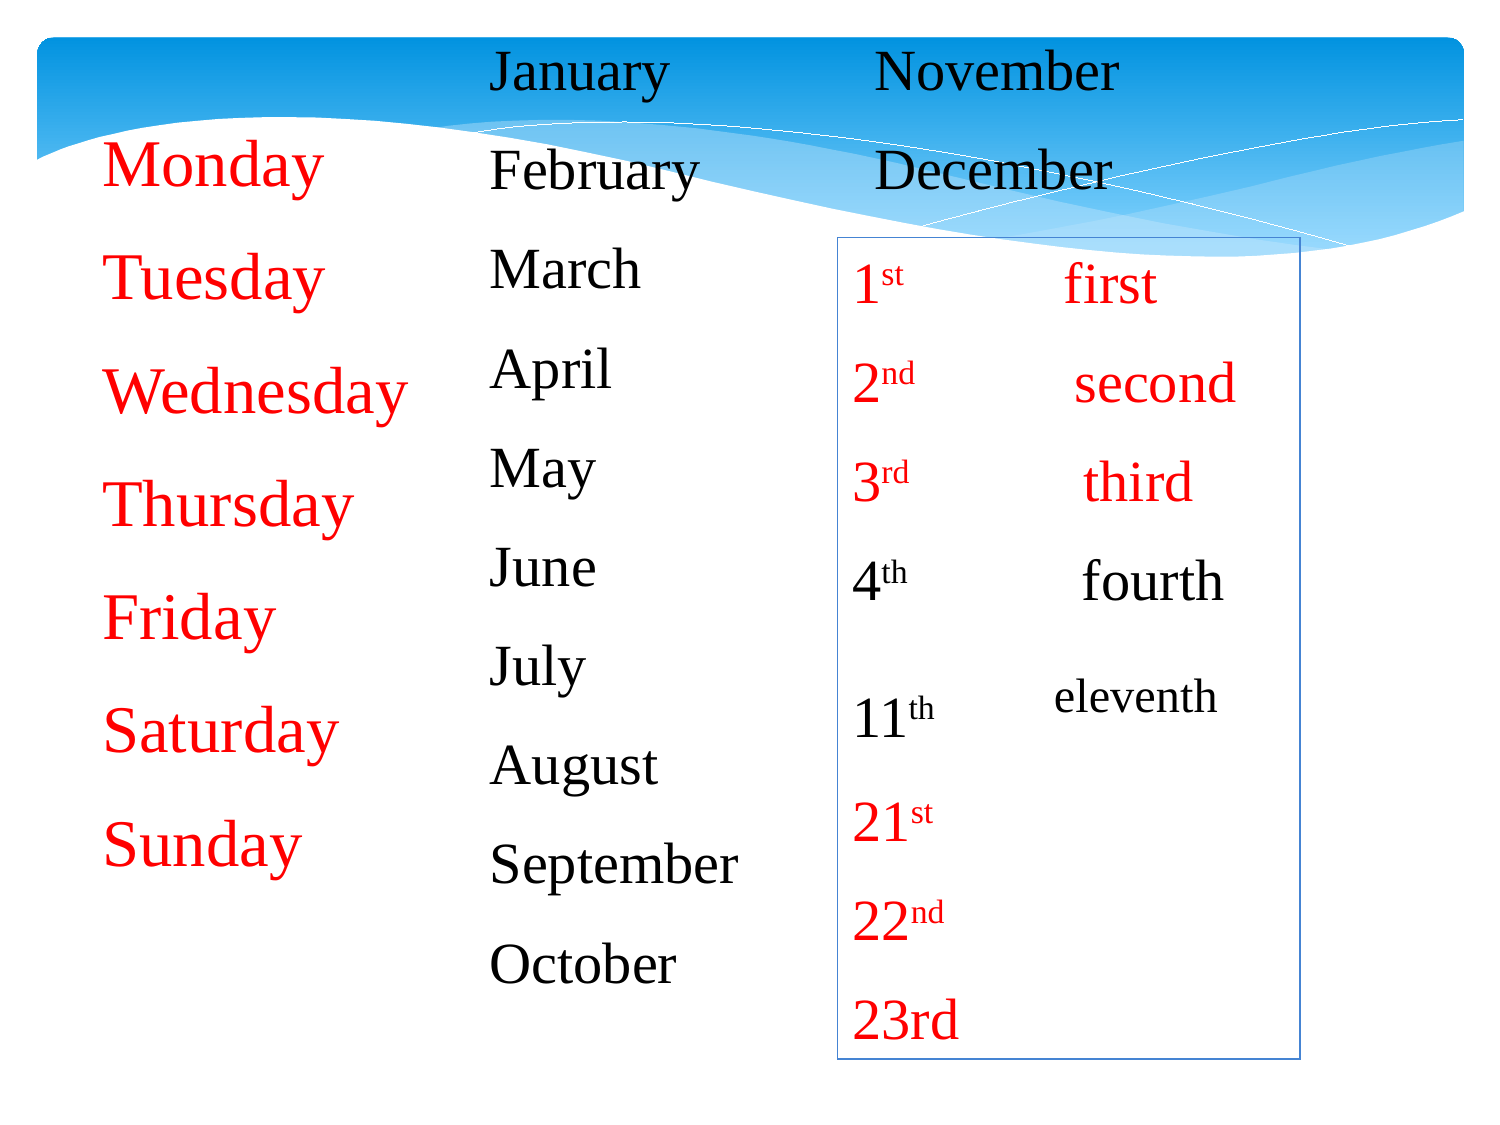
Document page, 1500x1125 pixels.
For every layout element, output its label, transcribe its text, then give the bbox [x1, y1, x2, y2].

text_box 1st first 2nd second 3rd third 4th fourth 11th eleventh 21st 22nd 23rd [837, 237, 1300, 1059]
text_box Monday Tuesday Wednesday Thursday Friday Saturday Sunday [87, 112, 438, 887]
text_box January November February December March April May June July August September October [474, 24, 1188, 1002]
